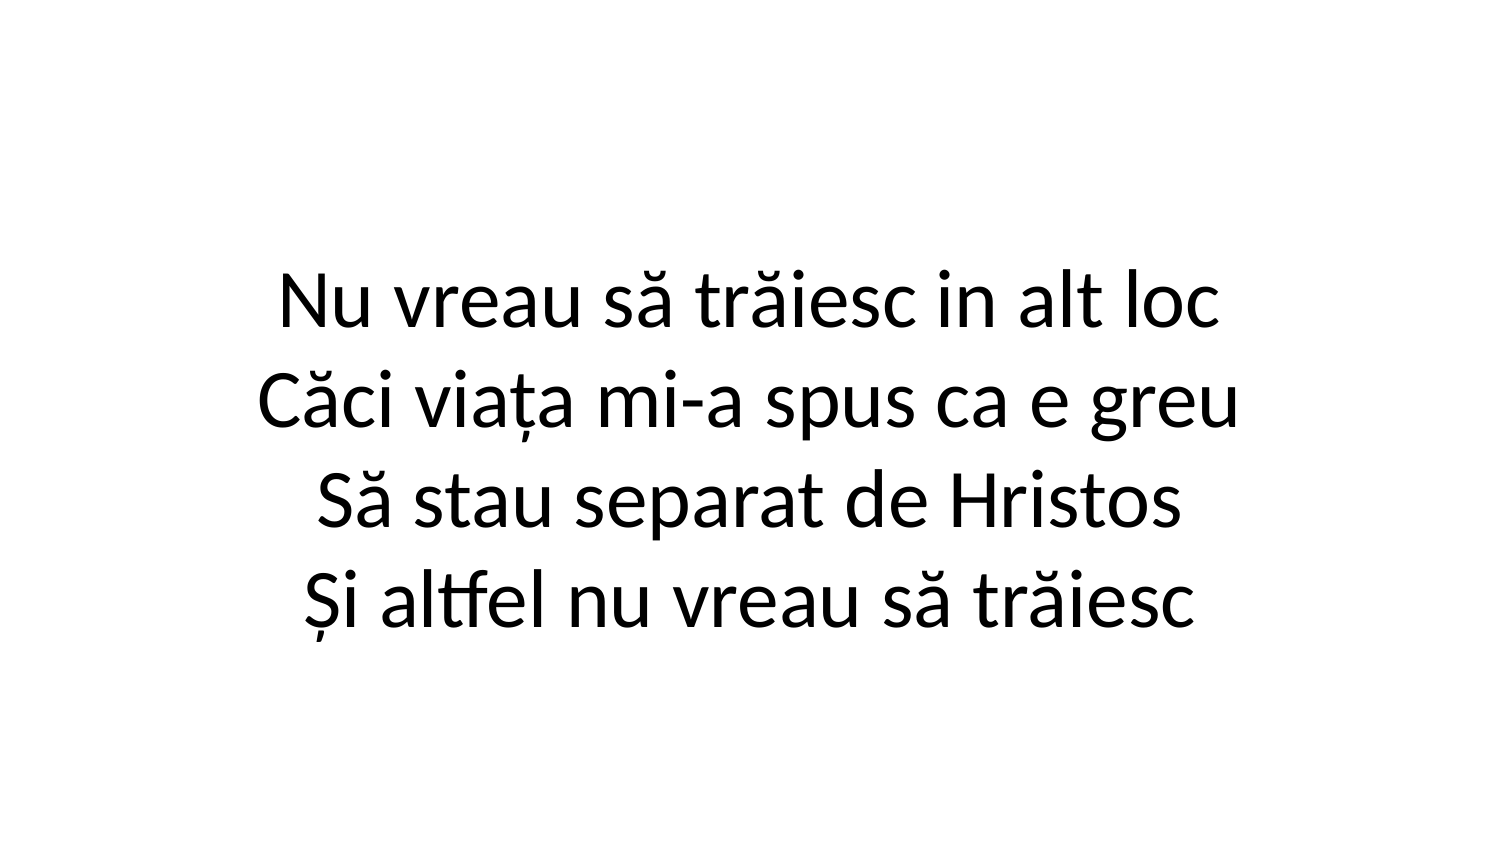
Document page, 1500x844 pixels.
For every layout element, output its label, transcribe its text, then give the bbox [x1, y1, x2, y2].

text_box Nu vreau să trăiesc in alt loc Căci viața mi-a spus ca e greu Să stau separat de Hristos Și altfel nu vreau să trăiesc [242, 192, 1258, 652]
